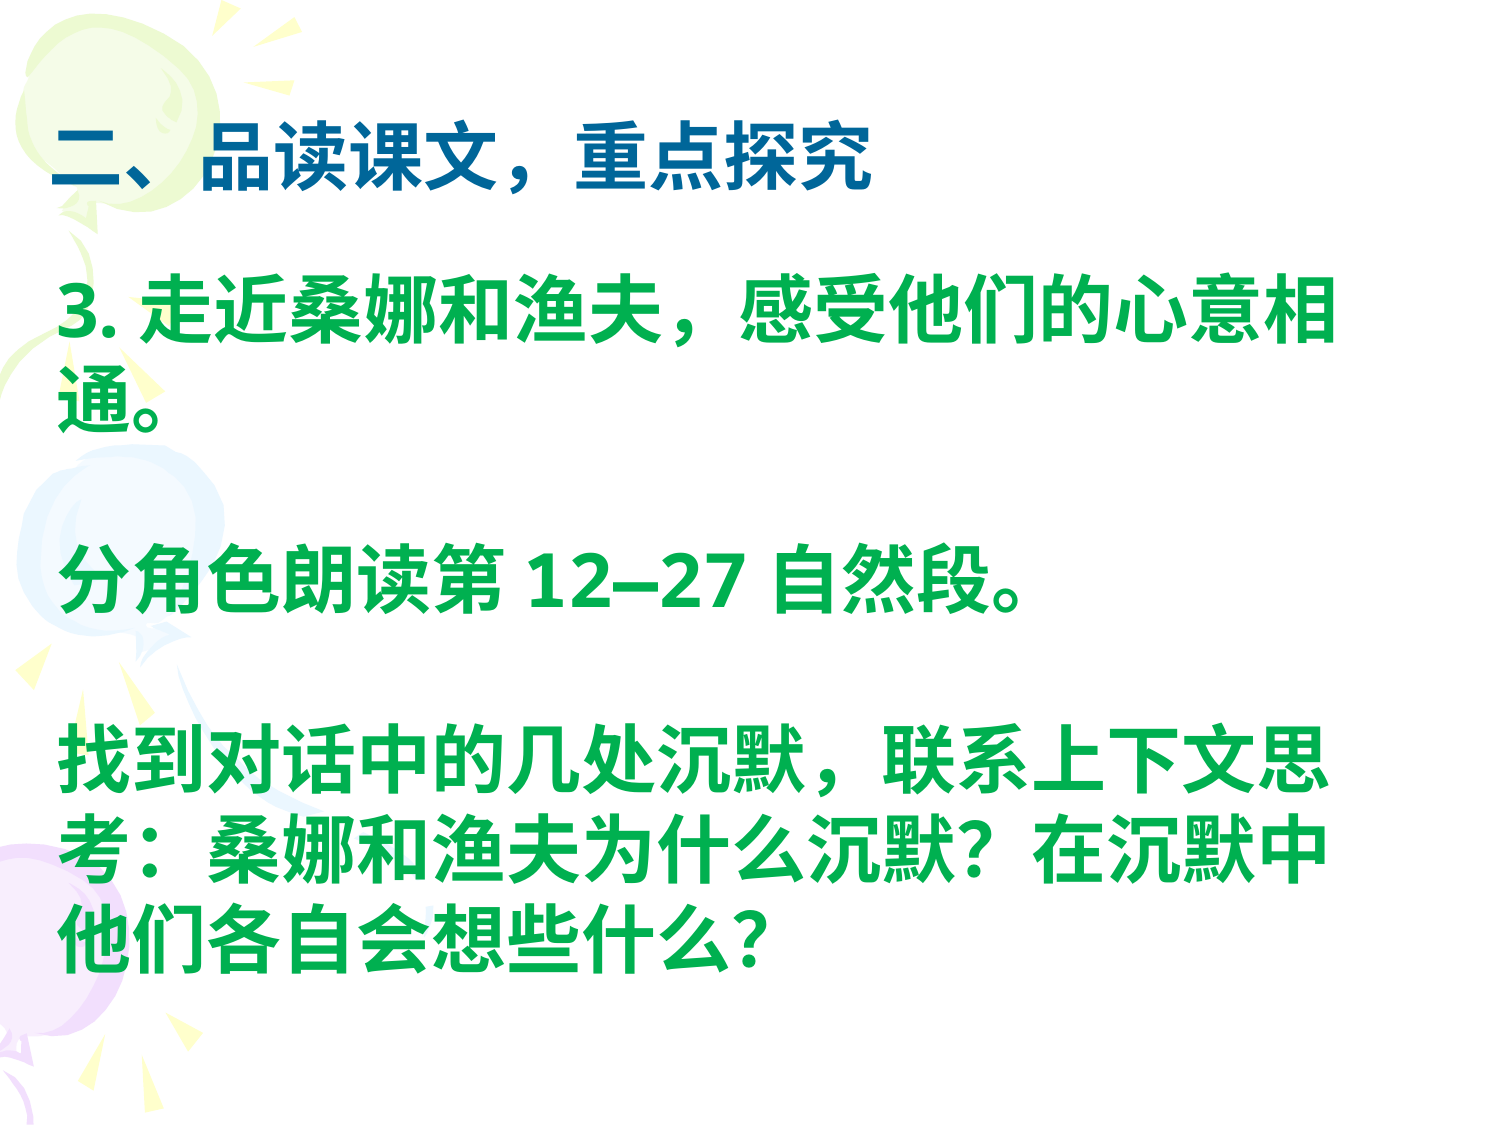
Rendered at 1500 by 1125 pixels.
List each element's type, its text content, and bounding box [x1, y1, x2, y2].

text_box 二、品读课文，重点探究 [33, 101, 889, 207]
text_box 3.走近桑娜和渔夫，感受他们的心意相通。 分角色朗读第12—27自然段。 找到对话中的几处沉默，联系上下文思考：桑娜和渔夫为什么沉默？在沉默中他们各自会想些什么？ [41, 255, 1377, 1081]
